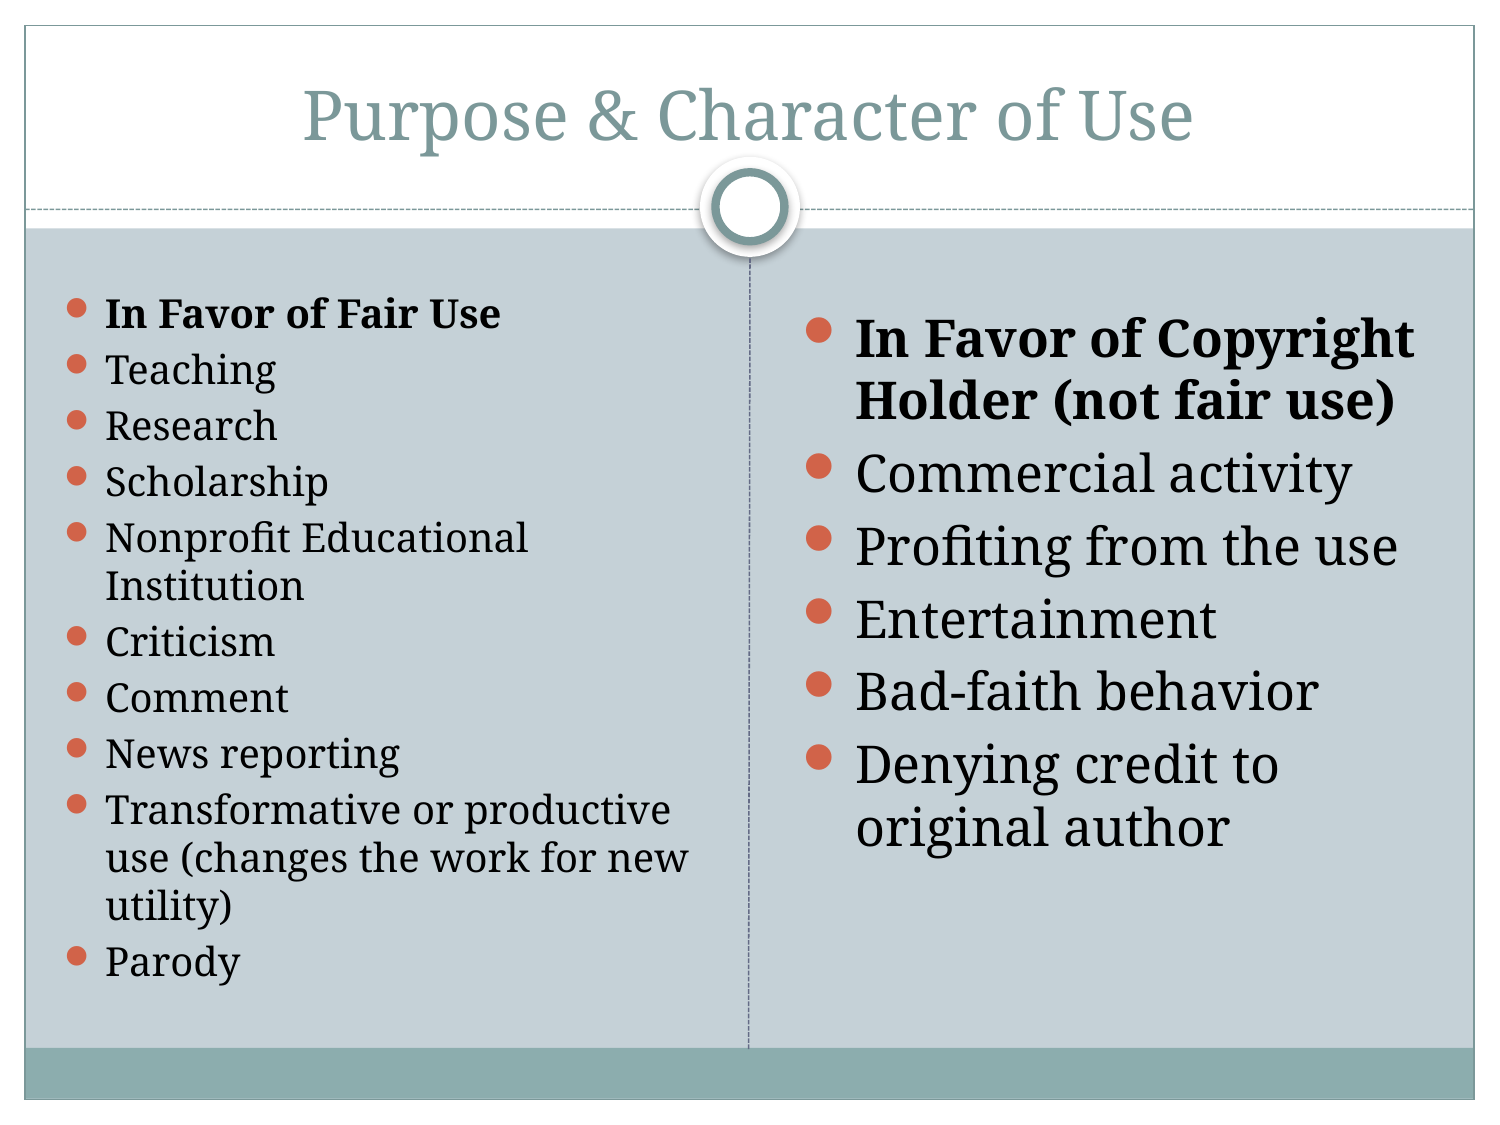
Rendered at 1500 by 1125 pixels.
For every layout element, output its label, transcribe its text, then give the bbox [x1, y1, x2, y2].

list In Favor of Copyright Holder (not fair use) Commercial activity Profiting from the use Entertainment Bad-faith behavior Denying credit to original author [787, 224, 1450, 993]
title Purpose & Character of Use [49, 37, 1450, 162]
list In Favor of Fair Use Teaching Research Scholarship Nonprofit Educational Institution Criticism Comment News reporting Transformative or productive use (changes the work for new utility) Parody [49, 224, 712, 993]
